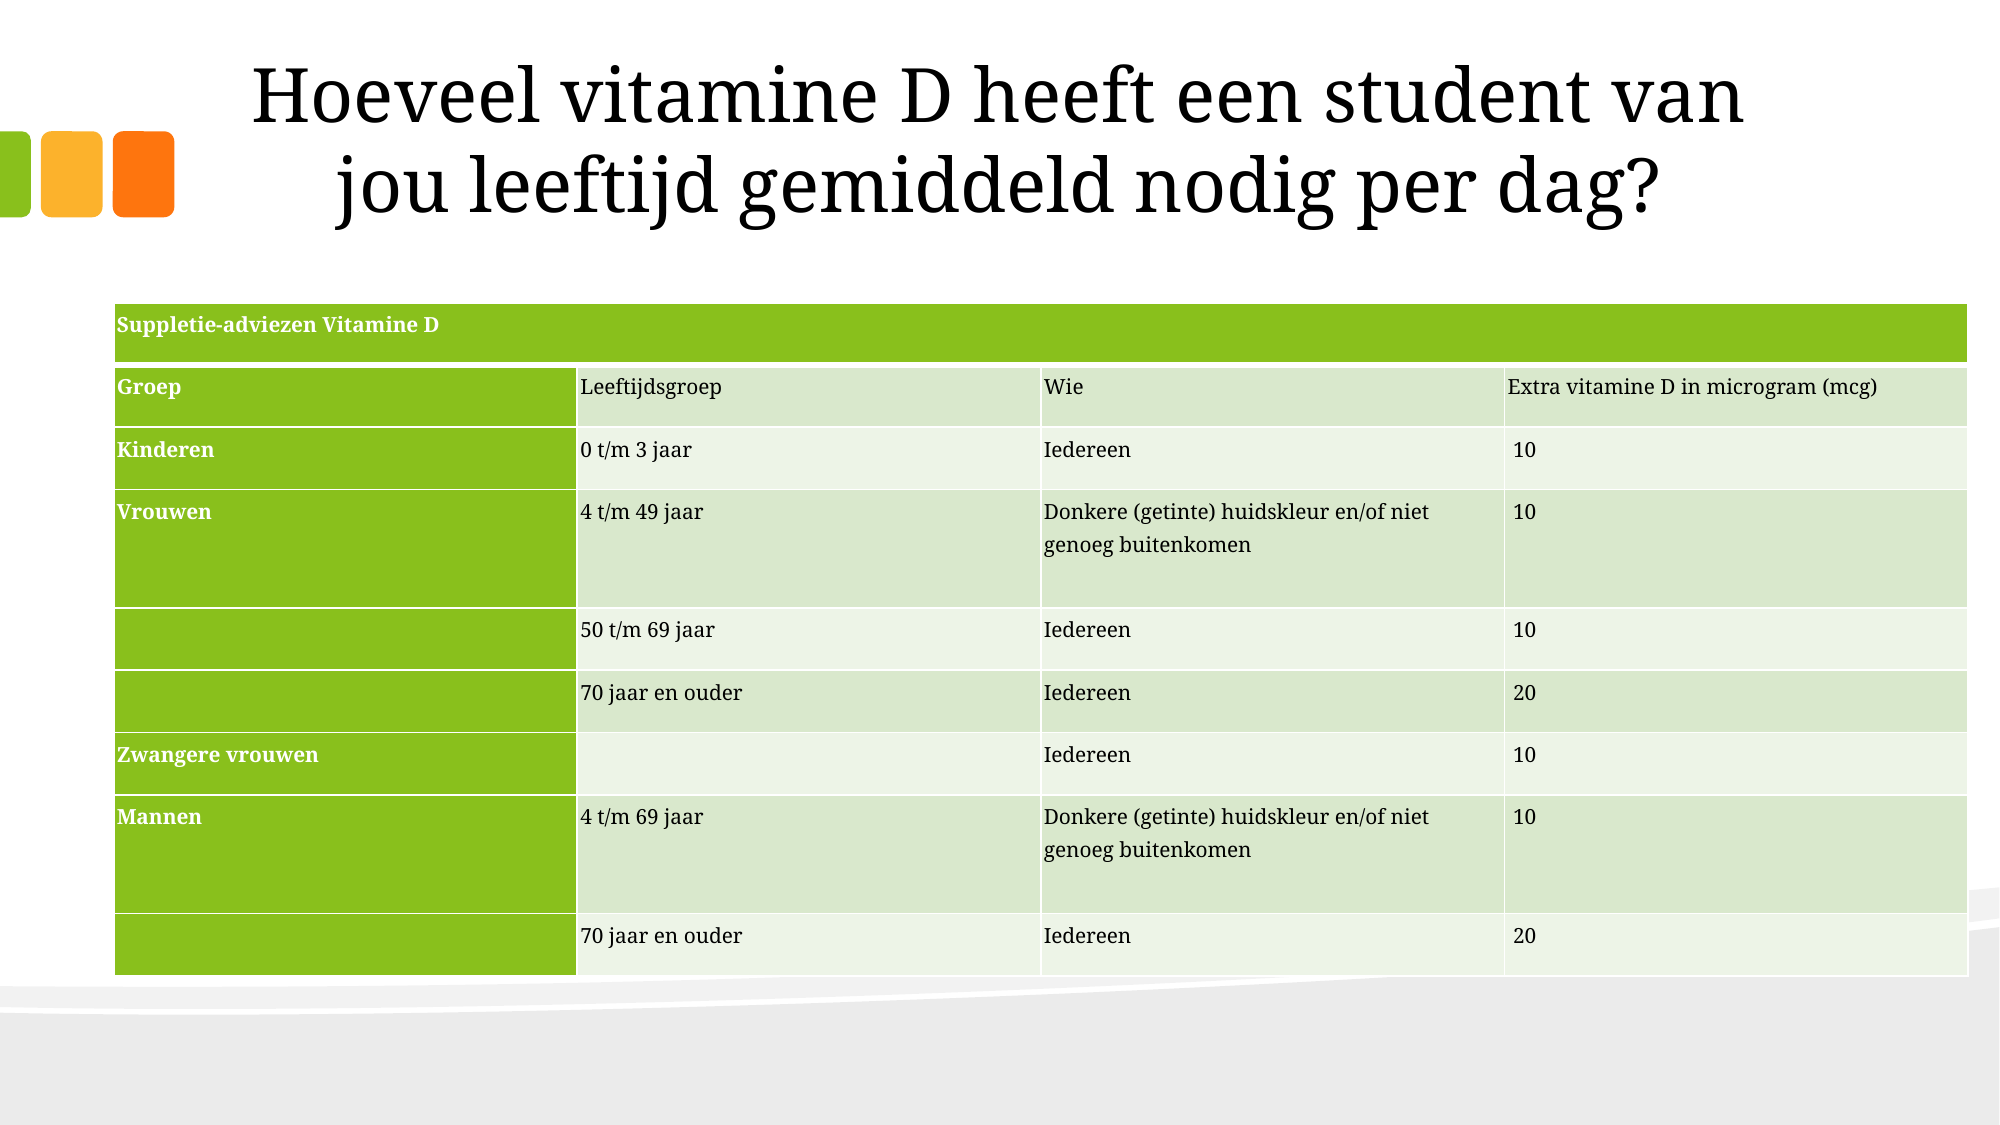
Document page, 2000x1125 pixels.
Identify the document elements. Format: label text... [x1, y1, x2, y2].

table_cell [115, 914, 576, 975]
table_cell [578, 733, 1040, 794]
table_cell 10 [1505, 428, 1967, 489]
table_cell 0 t/m 3 jaar [578, 428, 1040, 489]
table_cell Iedereen [1042, 609, 1504, 669]
table_cell [115, 609, 576, 669]
table_cell 10 [1505, 609, 1967, 669]
table_cell Iedereen [1042, 914, 1504, 975]
table_cell Extra vitamine D in microgram (mcg) [1505, 368, 1967, 426]
table_cell Leeftijdsgroep [578, 368, 1040, 426]
table_cell Zwangere vrouwen [115, 733, 576, 794]
table_cell 70 jaar en ouder [578, 914, 1040, 975]
table_cell Groep [115, 368, 576, 426]
table_header Suppletie-adviezen Vitamine D [115, 304, 1967, 362]
title Hoeveel vitamine D heeft een student van jou leeftijd gemiddeld nodig per dag? [199, 24, 1800, 238]
table_cell 10 [1505, 796, 1967, 913]
table_cell [115, 671, 576, 732]
table_cell Vrouwen [115, 490, 576, 607]
table_cell Iedereen [1042, 671, 1504, 732]
table_cell 10 [1505, 733, 1967, 794]
table_cell Donkere (getinte) huidskleur en/of niet genoeg buitenkomen [1042, 796, 1504, 913]
table_cell Wie [1042, 368, 1504, 426]
table_cell 20 [1505, 914, 1967, 975]
table_cell 20 [1505, 671, 1967, 732]
table_cell Iedereen [1042, 733, 1504, 794]
table_cell Donkere (getinte) huidskleur en/of niet genoeg buitenkomen [1042, 490, 1504, 607]
table_cell 4 t/m 49 jaar [578, 490, 1040, 607]
table_cell Iedereen [1042, 428, 1504, 489]
table_cell 70 jaar en ouder [578, 671, 1040, 732]
table_cell 4 t/m 69 jaar [578, 796, 1040, 913]
table_cell Kinderen [115, 428, 576, 489]
table_cell Mannen [115, 796, 576, 913]
table_cell 50 t/m 69 jaar [578, 609, 1040, 669]
table_cell 10 [1505, 490, 1967, 607]
